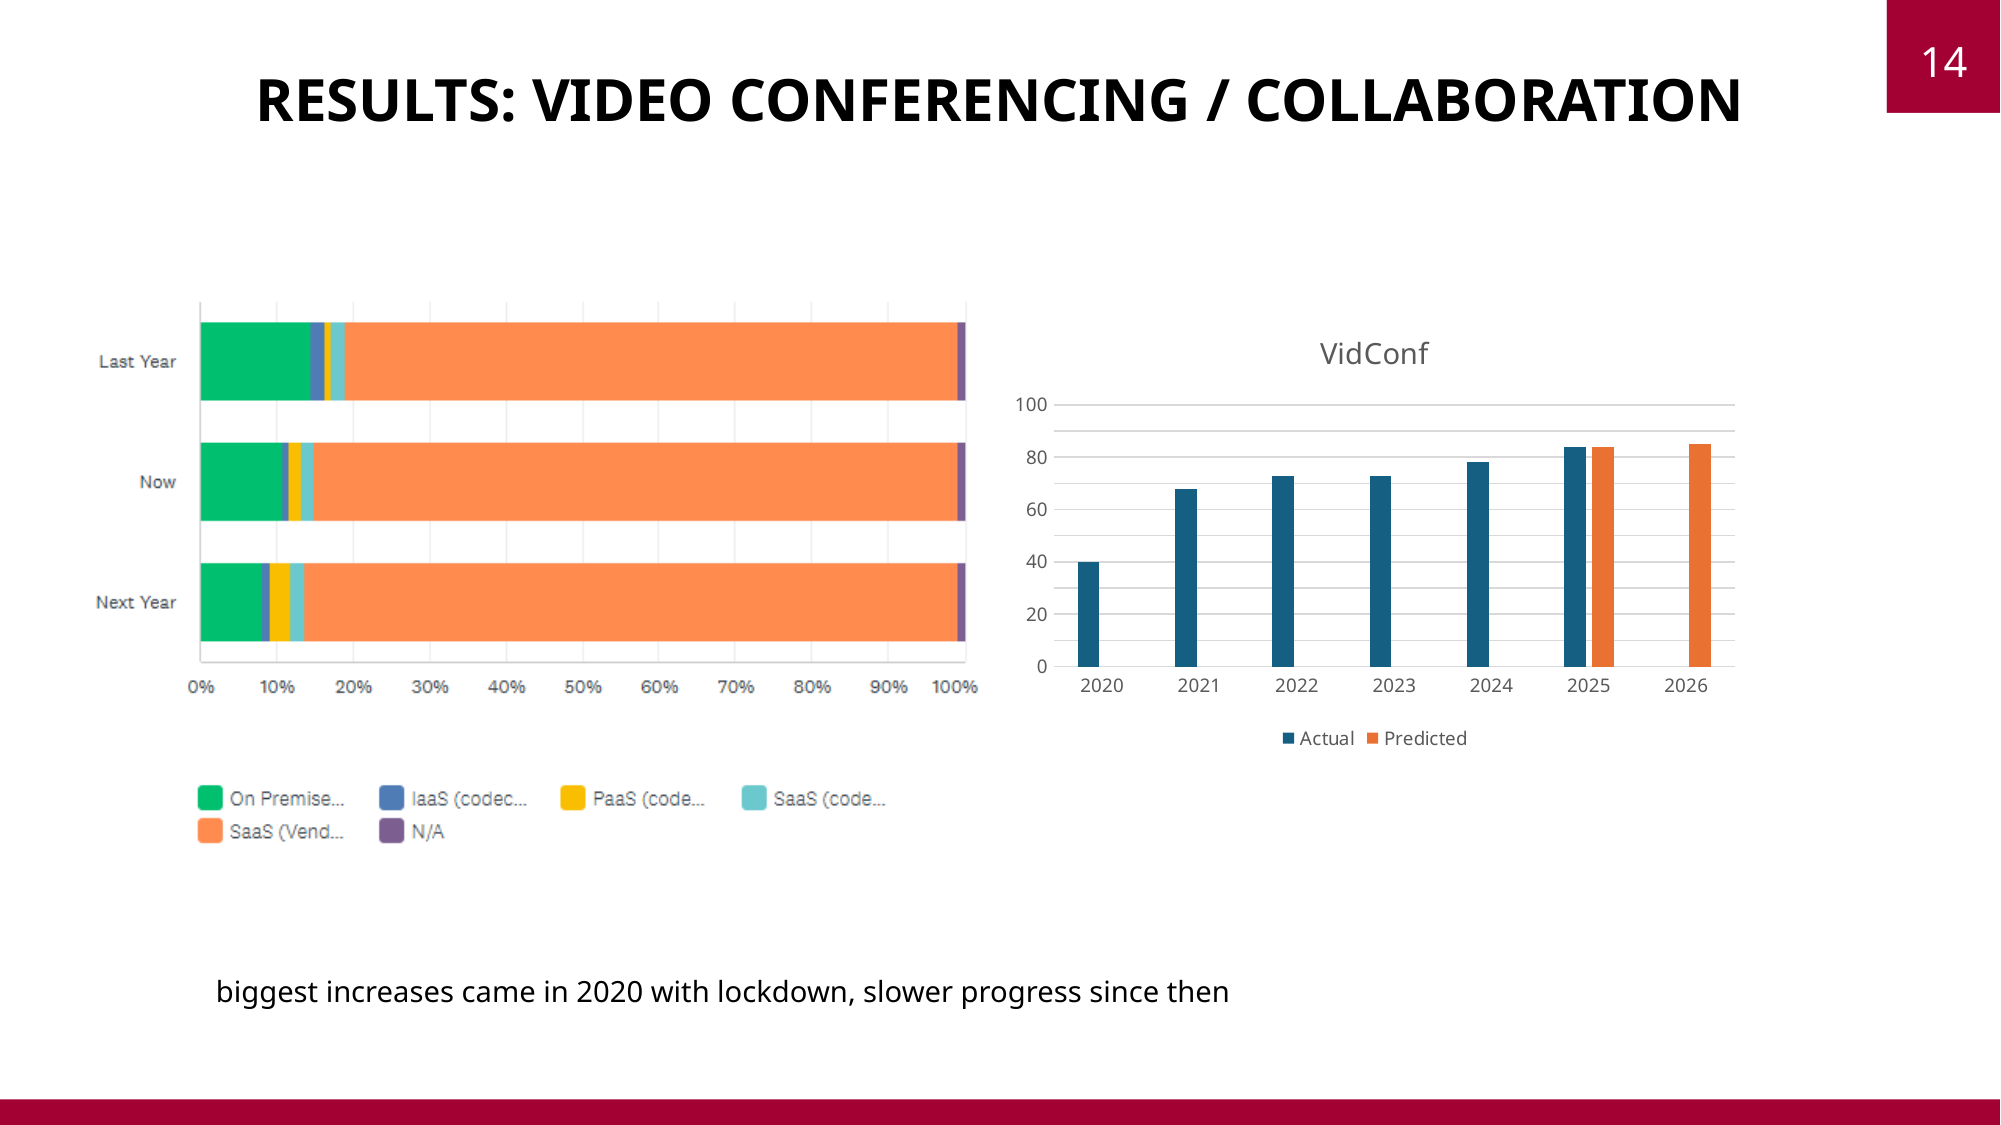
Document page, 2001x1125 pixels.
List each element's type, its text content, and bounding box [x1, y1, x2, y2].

text_box RESULTS: VIDEO CONFERENCING / COLLABORATION [0, 63, 2000, 178]
chart [999, 306, 1751, 758]
picture [58, 270, 1001, 885]
text_box biggest increases came in 2020 with lockdown, slower progress since then [201, 939, 1391, 1016]
list 14 [1884, 9, 1968, 63]
